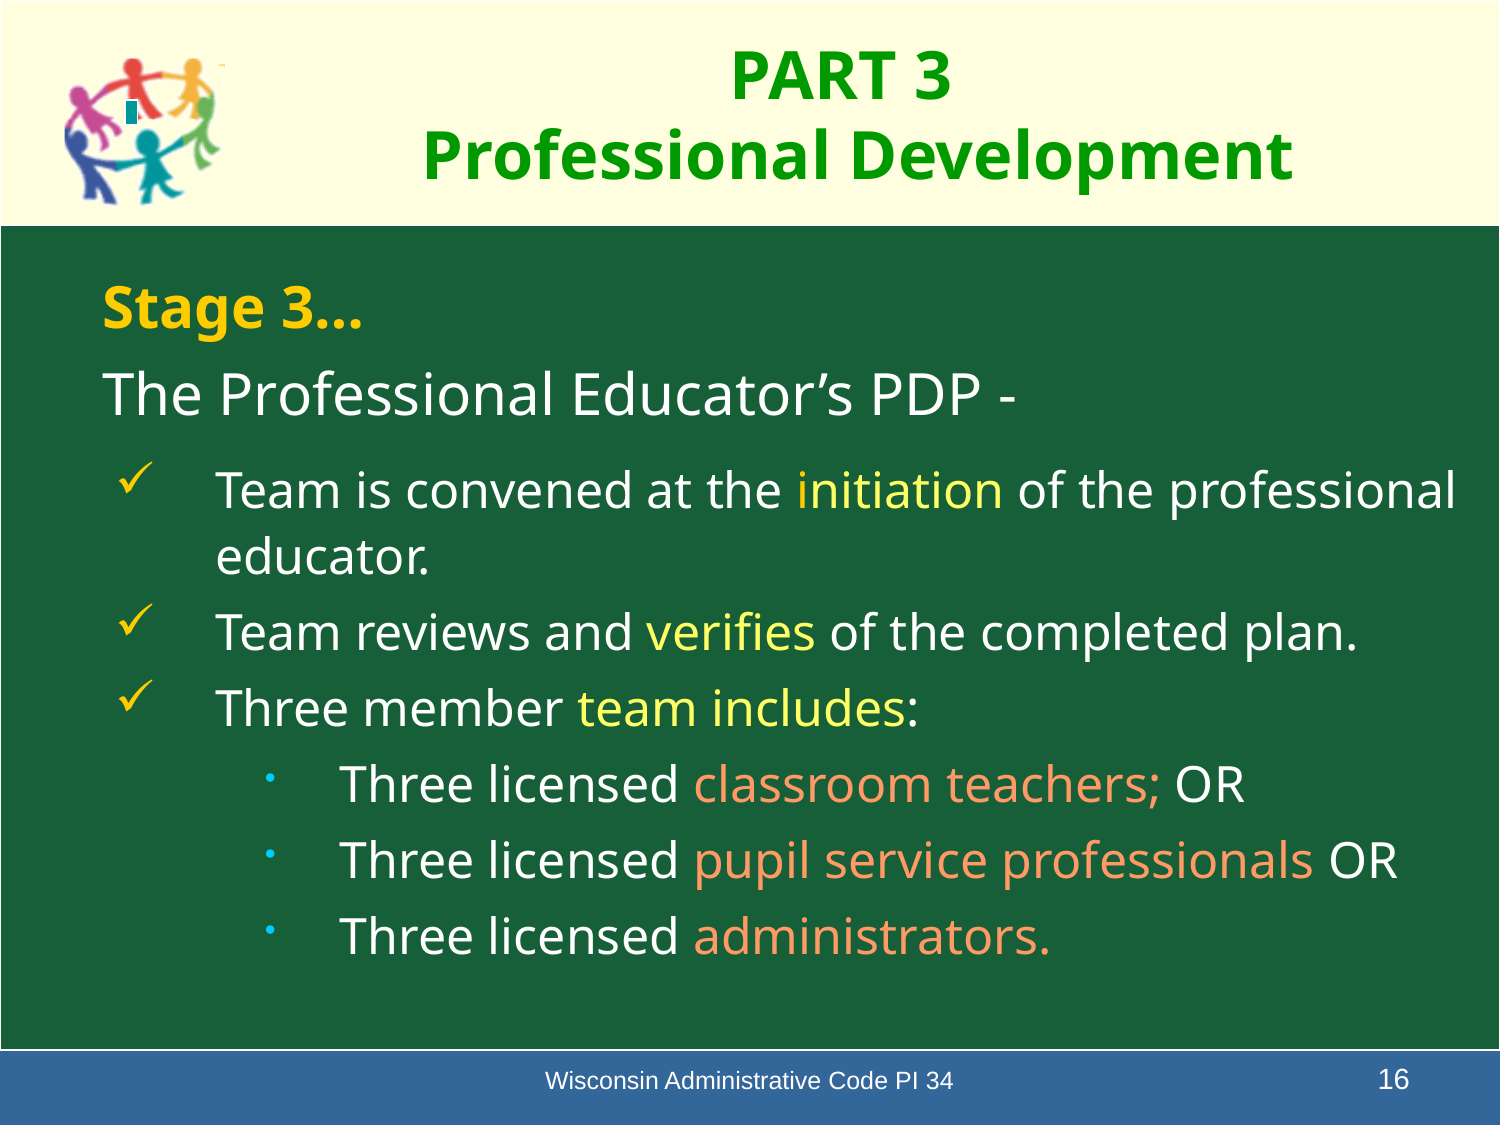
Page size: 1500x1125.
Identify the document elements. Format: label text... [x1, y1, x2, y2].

picture [50, 37, 225, 212]
list Team is convened at the initiation of the professional educator. Team reviews and verifies of the completed plan. Three member team includes: Three licensed classroom teachers; OR Three licensed pupil service professionals OR Three licensed administrators. [99, 374, 1500, 976]
text_box [0, 224, 1500, 1050]
title PART 3 Professional Development [237, 24, 1463, 201]
footer Wisconsin Administrative Code PI 34 [512, 1050, 988, 1103]
text_box Stage 3… [87, 262, 653, 348]
text_box The Professional Educator’s PDP - [87, 350, 1072, 435]
slide_number 16 [1074, 1050, 1426, 1103]
